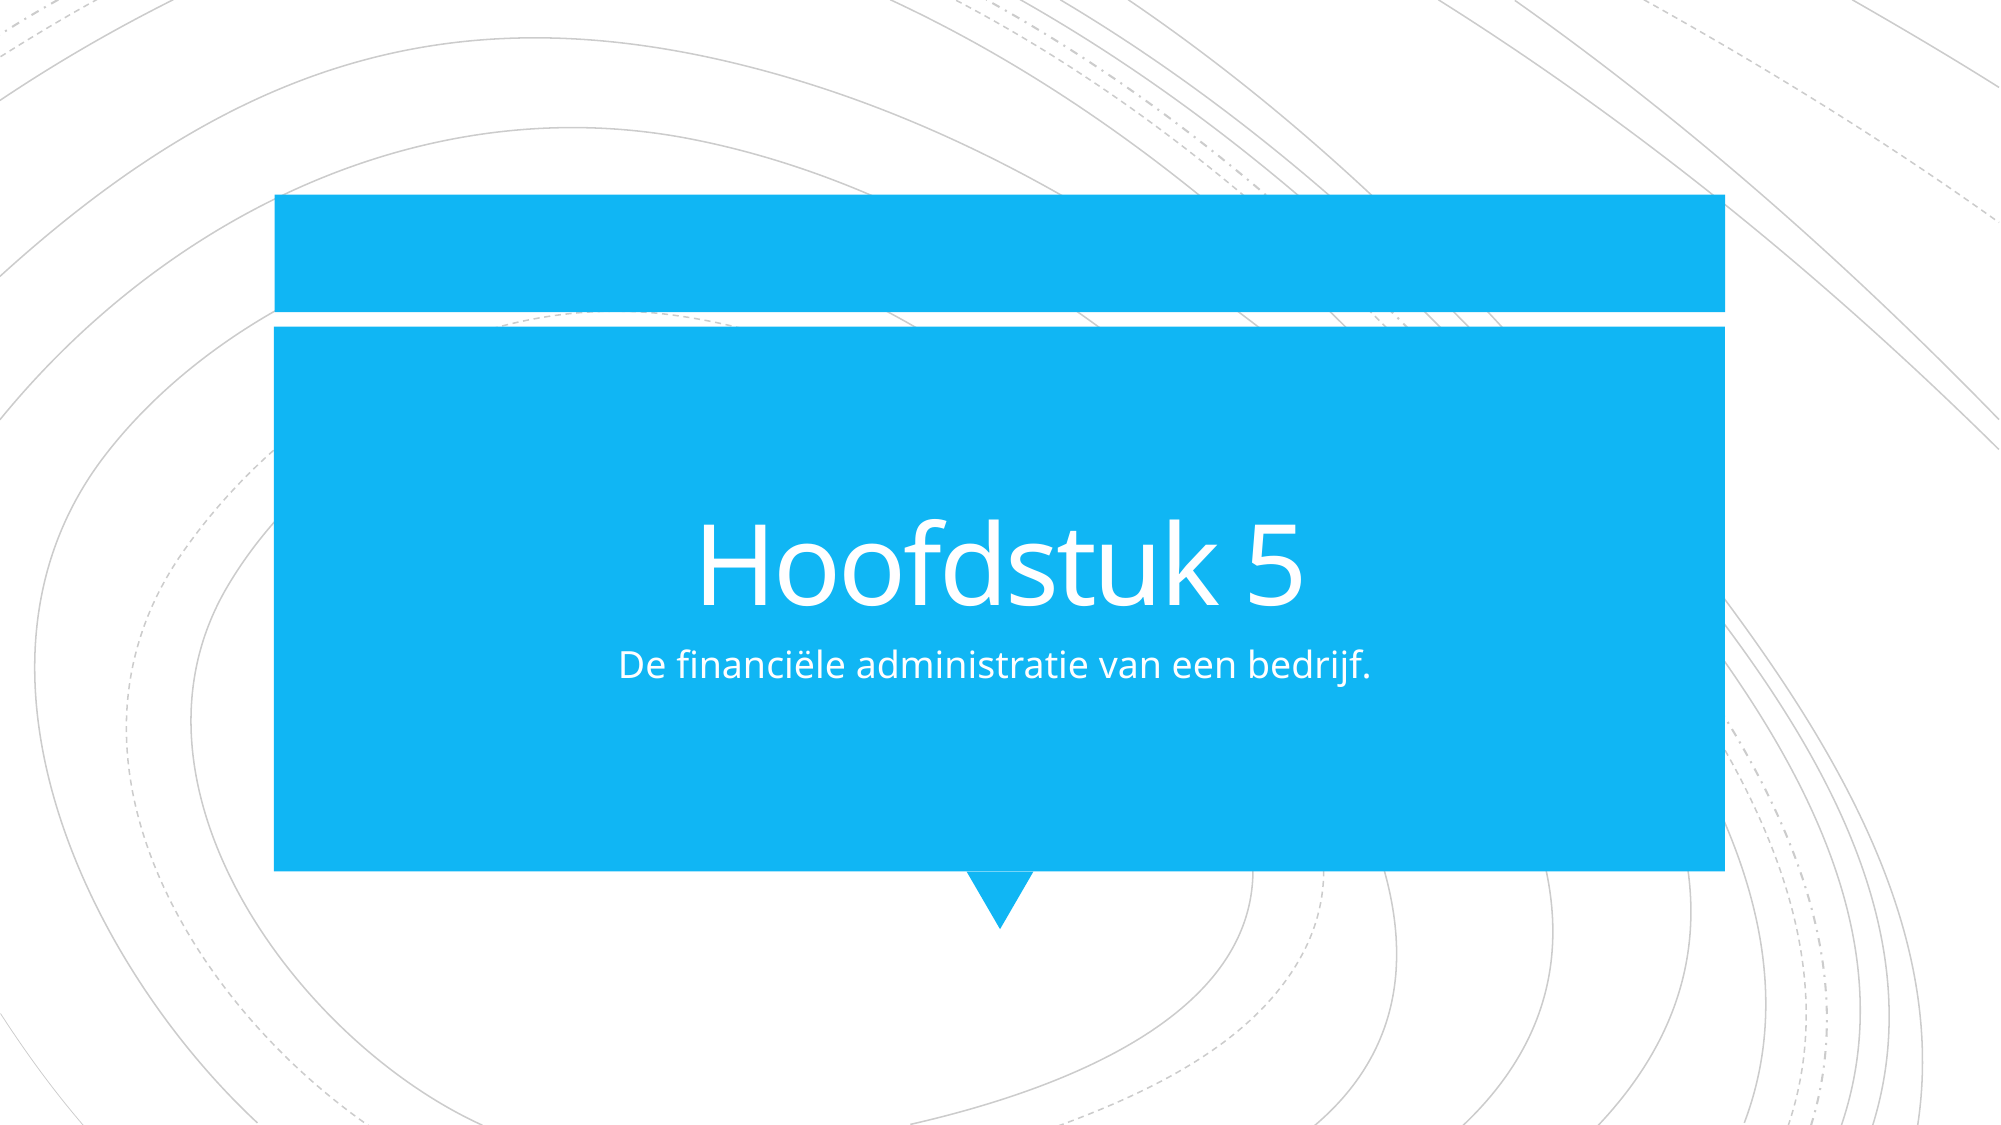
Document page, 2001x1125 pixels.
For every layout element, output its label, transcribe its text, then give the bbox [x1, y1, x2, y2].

subtitle De financiële administratie van een bedrijf. [288, 640, 1712, 858]
title Hoofdstuk 5 [288, 340, 1713, 628]
